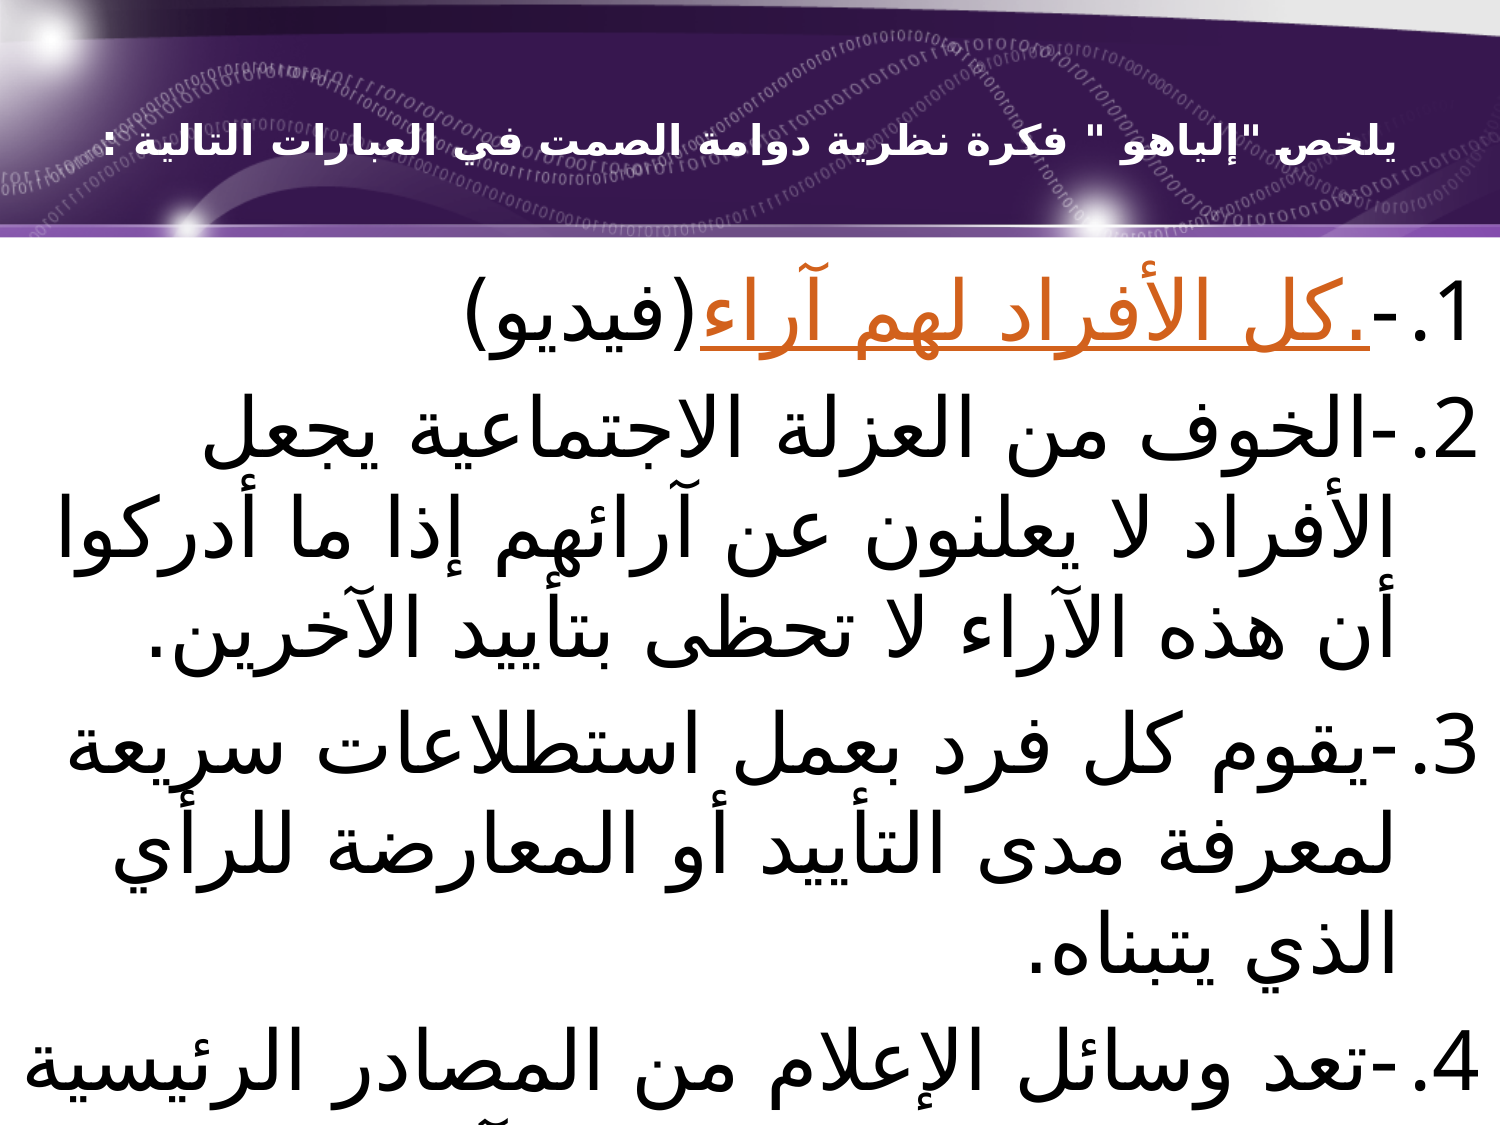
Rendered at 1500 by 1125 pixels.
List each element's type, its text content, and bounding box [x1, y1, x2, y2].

list -كل الأفراد لهم آراء.(فيديو) -الخوف من العزلة الاجتماعية يجعل الأفراد لا يعلنون عن آرائهم إذا ما أدركوا أن هذه الآراء لا تحظى بتأييد الآخرين. -يقوم كل فرد بعمل استطلاعات سريعة لمعرفة مدى التأييد أو المعارضة للرأي الذي يتبناه. -تعد وسائل الإعلام من المصادر الرئيسية لنشر المعلومات وعرض الآراء ونقل مناخ التأييد أو المعارضة. [0, 249, 1500, 1125]
picture [0, 0, 1500, 237]
title يلخص "إلياهو " فكرة نظرية دوامة الصمت في العبارات التالية : [75, 45, 1425, 233]
